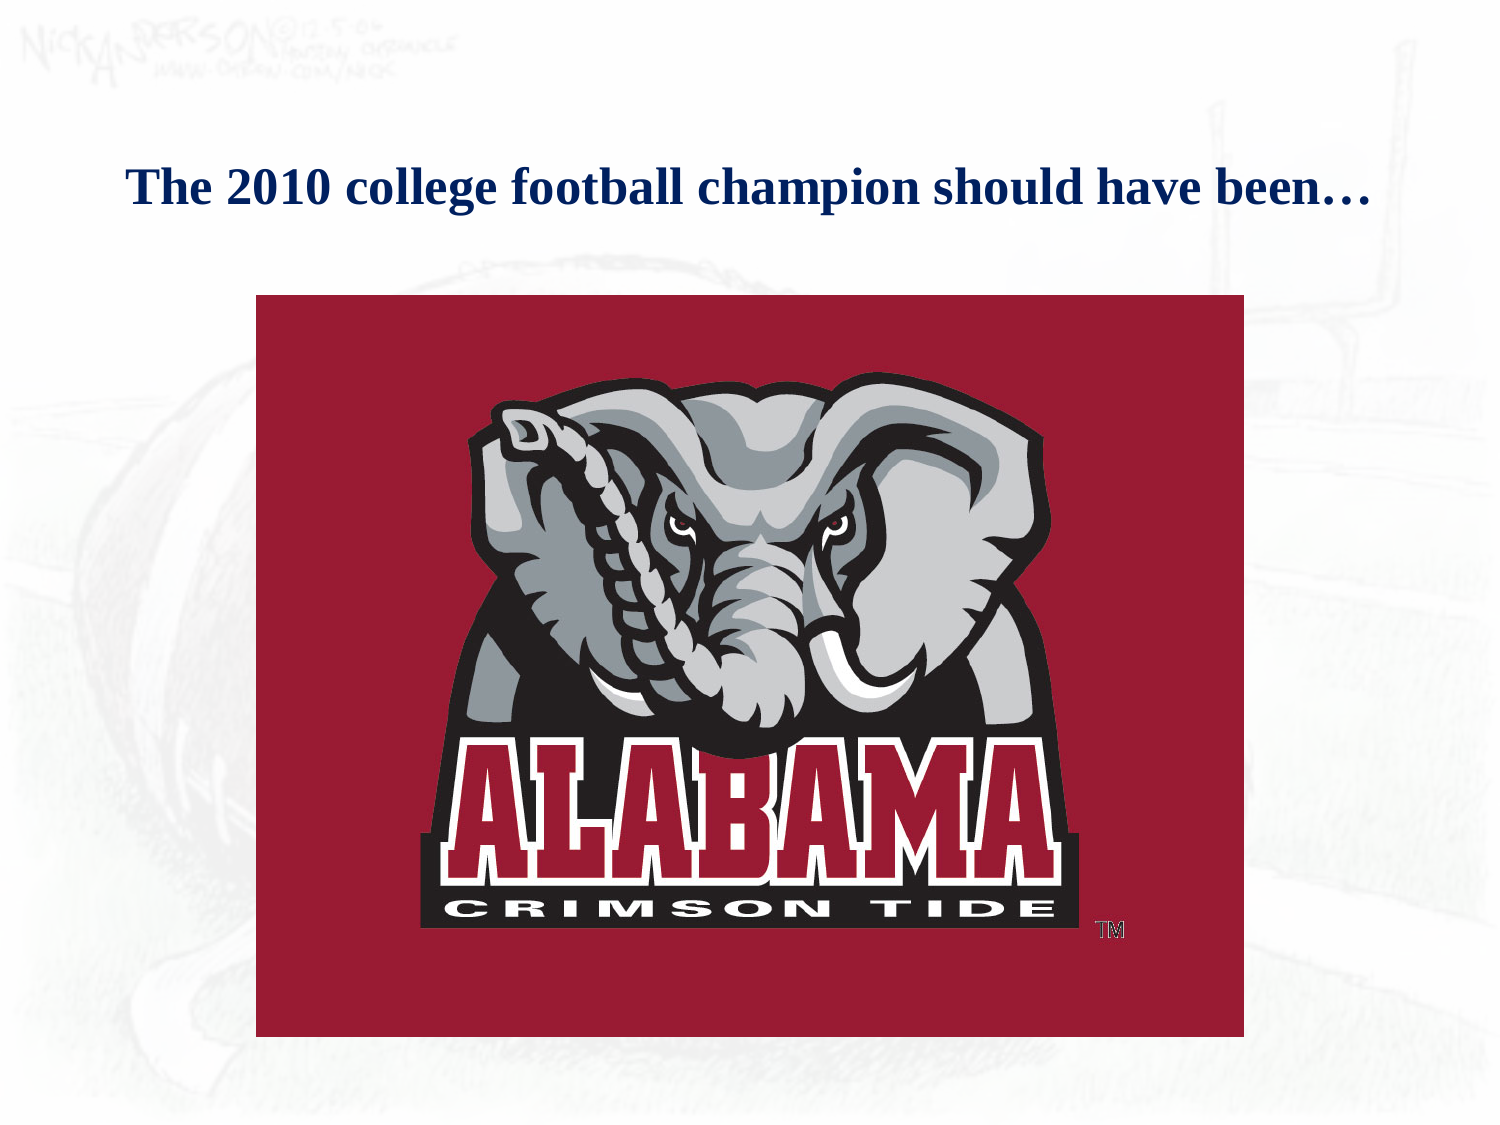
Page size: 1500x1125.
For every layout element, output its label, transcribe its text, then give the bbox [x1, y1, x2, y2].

title The 2010 college football champion should have been… [75, 125, 1425, 243]
picture [255, 295, 1244, 1037]
